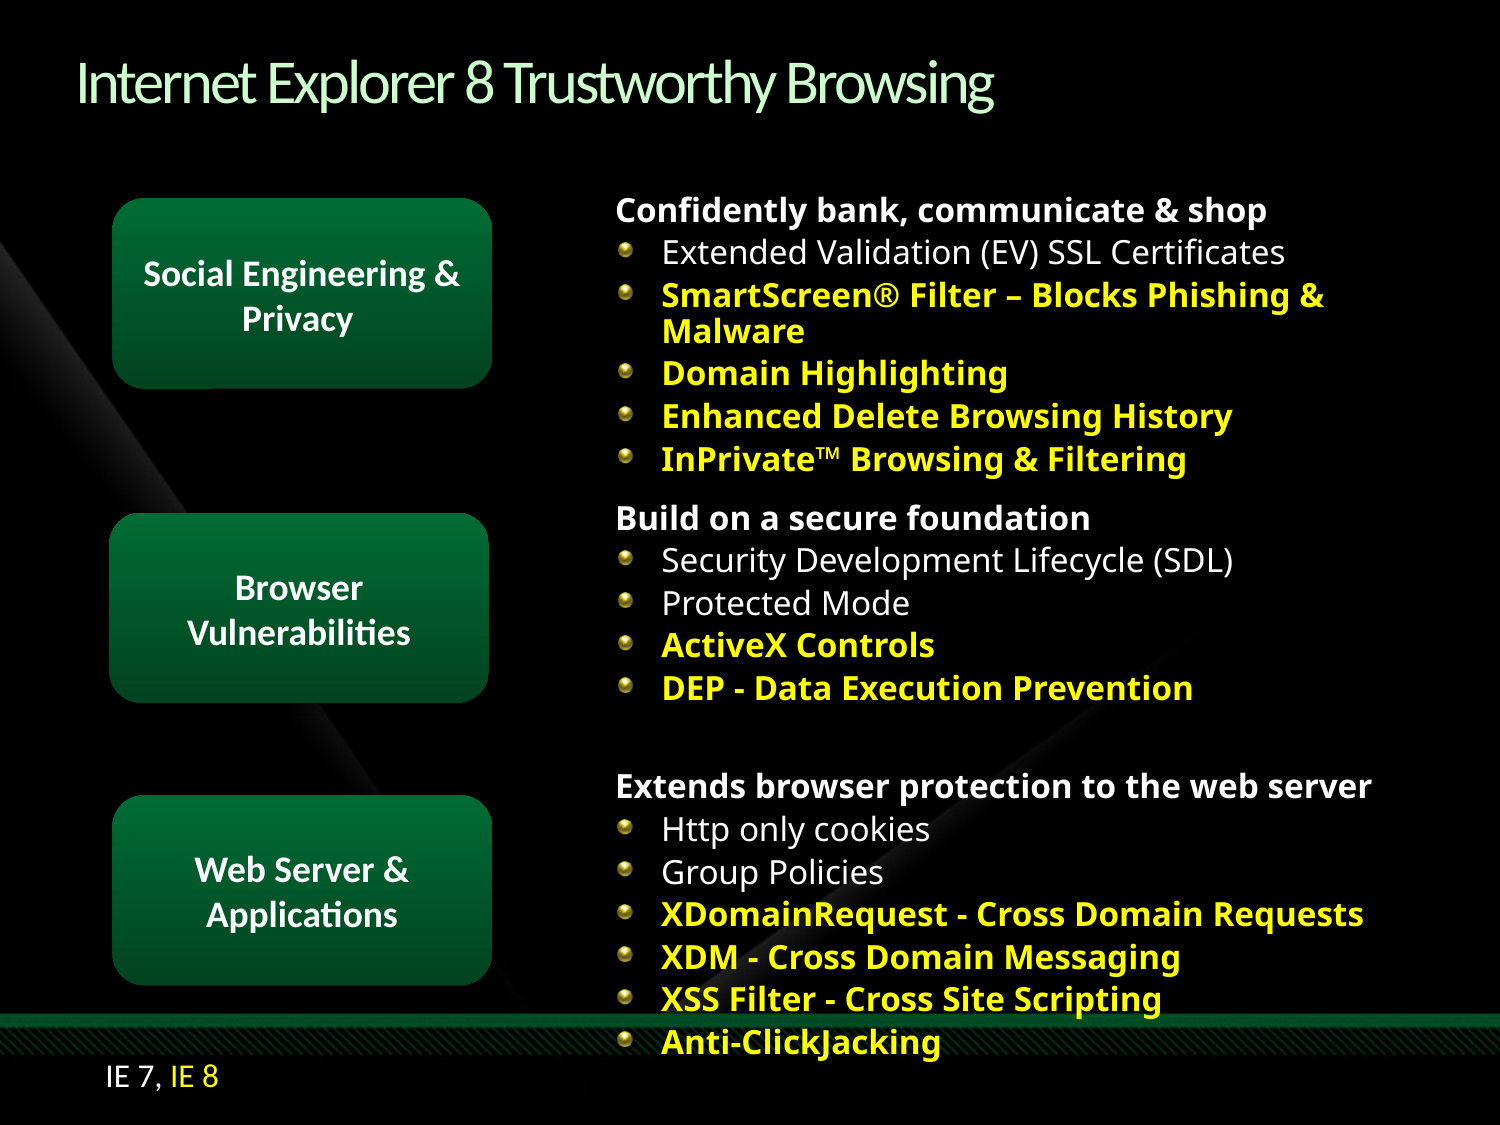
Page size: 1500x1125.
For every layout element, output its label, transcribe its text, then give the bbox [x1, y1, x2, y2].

text_box Browser Vulnerabilities [109, 512, 489, 704]
text_box Build on a secure foundation Security Development Lifecycle (SDL) Protected Mode ActiveX Controls DEP - Data Execution Prevention [600, 493, 1441, 715]
text_box IE 7, IE 8 [90, 1046, 399, 1102]
text_box Confidently bank, communicate & shop Extended Validation (EV) SSL Certificates SmartScreen® Filter – Blocks Phishing & Malware Domain Highlighting Enhanced Delete Browsing History InPrivate™ Browsing & Filtering [600, 186, 1439, 486]
picture [0, 0, 1500, 1125]
text_box Web Server & Applications [112, 795, 493, 986]
text_box [683, 745, 1449, 925]
text_box Extends browser protection to the web server Http only cookies Group Policies XDomainRequest - Cross Domain Requests XDM - Cross Domain Messaging XSS Filter - Cross Site Scripting Anti-ClickJacking [599, 762, 1441, 1070]
title Internet Explorer 8 Trustworthy Browsing [75, 50, 1450, 143]
text_box Social Engineering & Privacy [112, 198, 493, 389]
